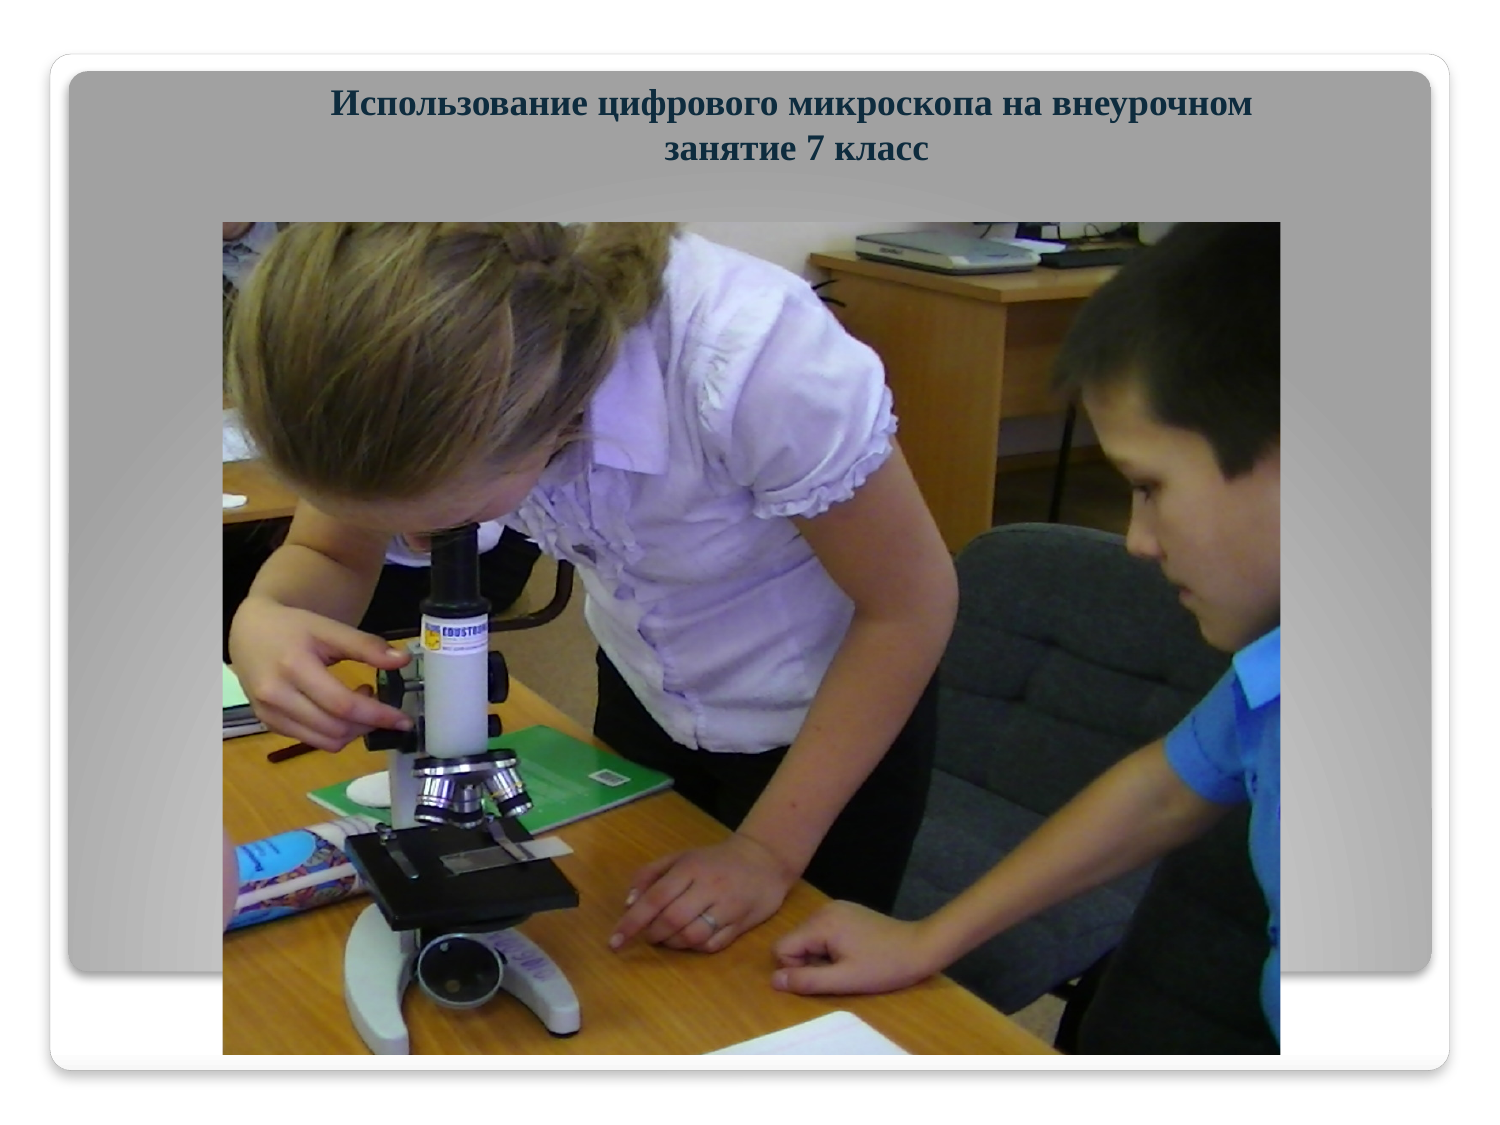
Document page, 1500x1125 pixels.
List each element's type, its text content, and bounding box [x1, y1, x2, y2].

text_box Использование цифрового микроскопа на внеурочном занятие 7 класс [257, 70, 1336, 175]
picture [222, 222, 1281, 1055]
